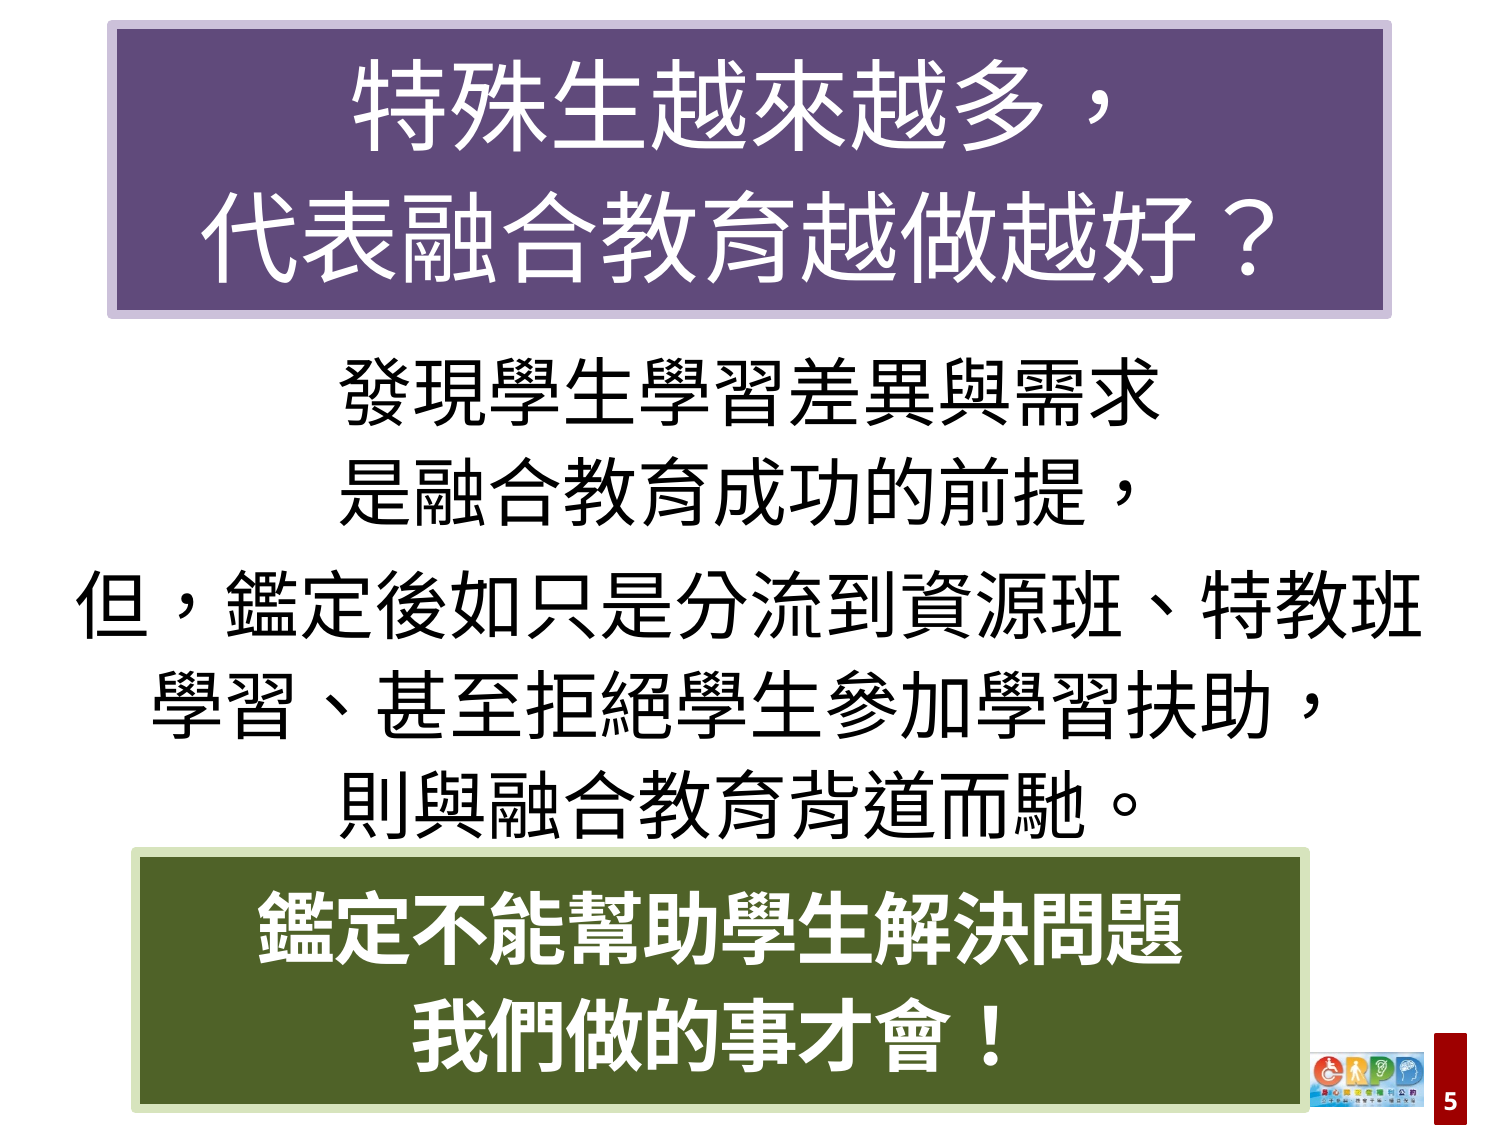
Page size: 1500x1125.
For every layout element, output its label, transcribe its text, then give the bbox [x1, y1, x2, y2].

text_box 發現學生學習差異與需求 是融合教育成功的前提， 但，鑑定後如只是分流到資源班、特教班學習、甚至拒絕學生參加學習扶助， 則與融合教育背道而馳。 [57, 348, 1442, 836]
picture [1307, 1052, 1424, 1107]
text_box 特殊生越來越多， 代表融合教育越做越好？ [110, 22, 1390, 317]
slide_number 5 [1416, 1076, 1485, 1125]
text_box 鑑定不能幫助學生解決問題 我們做的事才會！ [134, 850, 1307, 1111]
